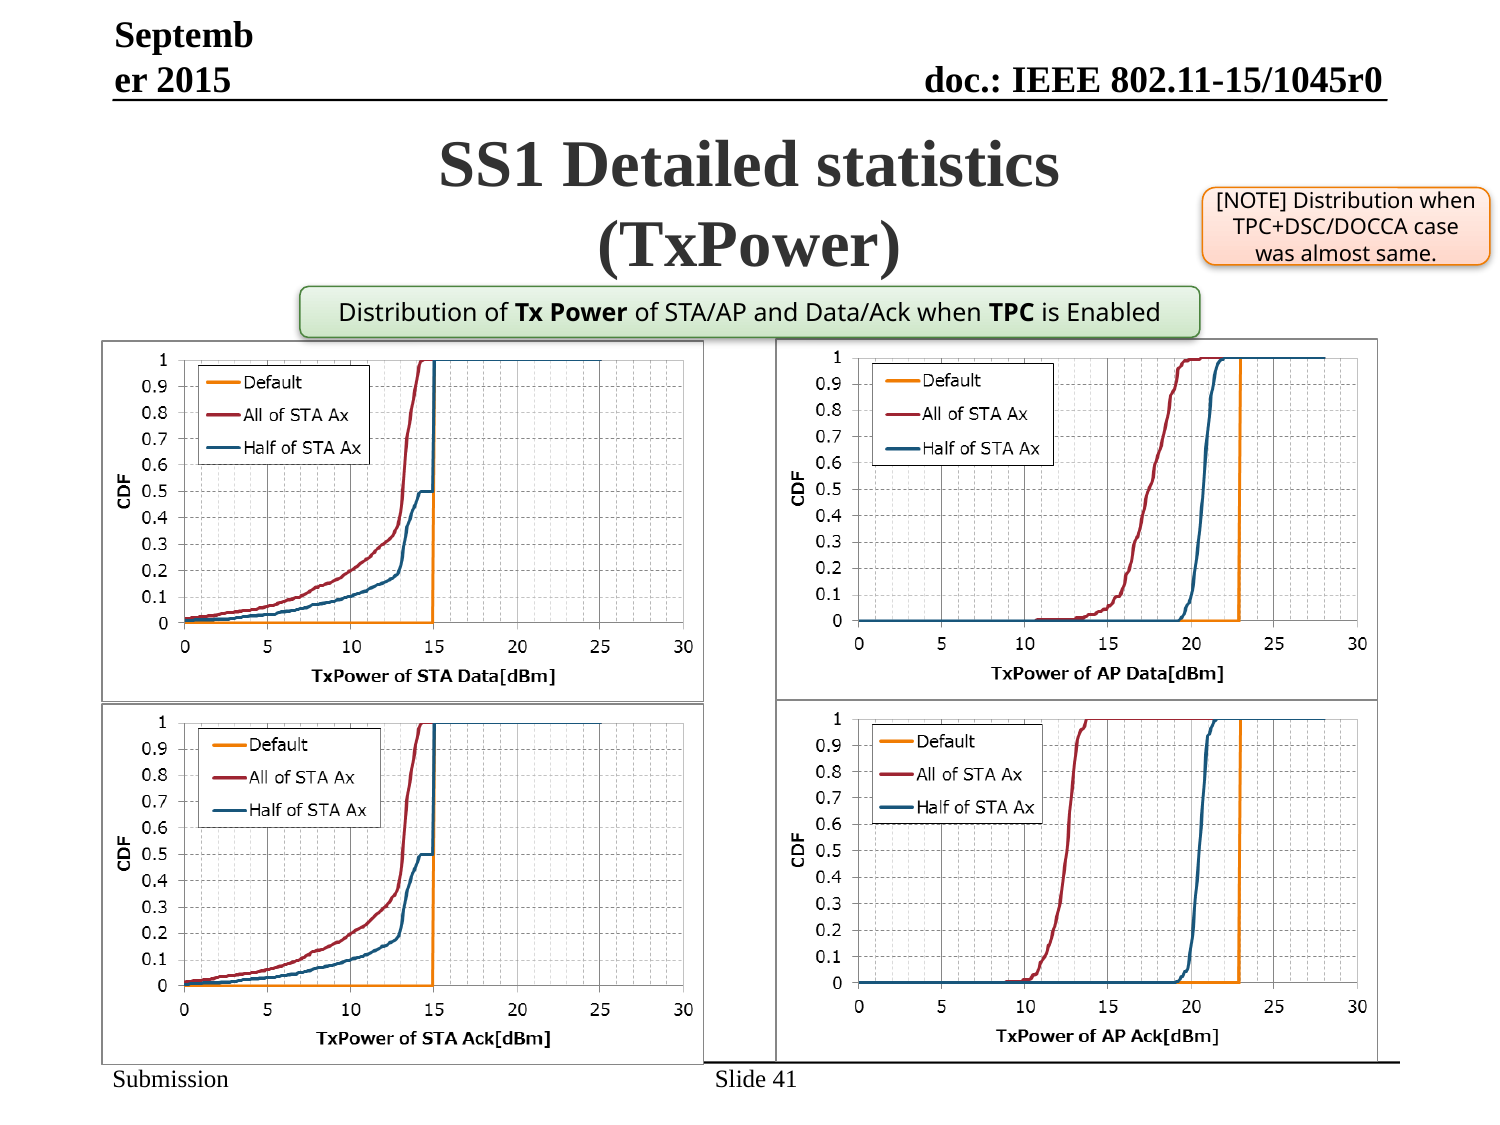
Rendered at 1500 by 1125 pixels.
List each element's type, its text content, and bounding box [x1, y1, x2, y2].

picture [101, 339, 704, 1066]
slide_number Slide 41 [712, 1061, 800, 1093]
picture [775, 338, 1378, 1062]
text_box [NOTE] Distribution when TPC+DSC/DOCCA case was almost same. [1201, 186, 1491, 266]
title SS1 Detailed statistics (TxPower) [112, 112, 1388, 288]
text_box Distribution of Tx Power of STA/AP and Data/Ack when TPC is Enabled [299, 285, 1201, 339]
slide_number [114, 54, 270, 101]
